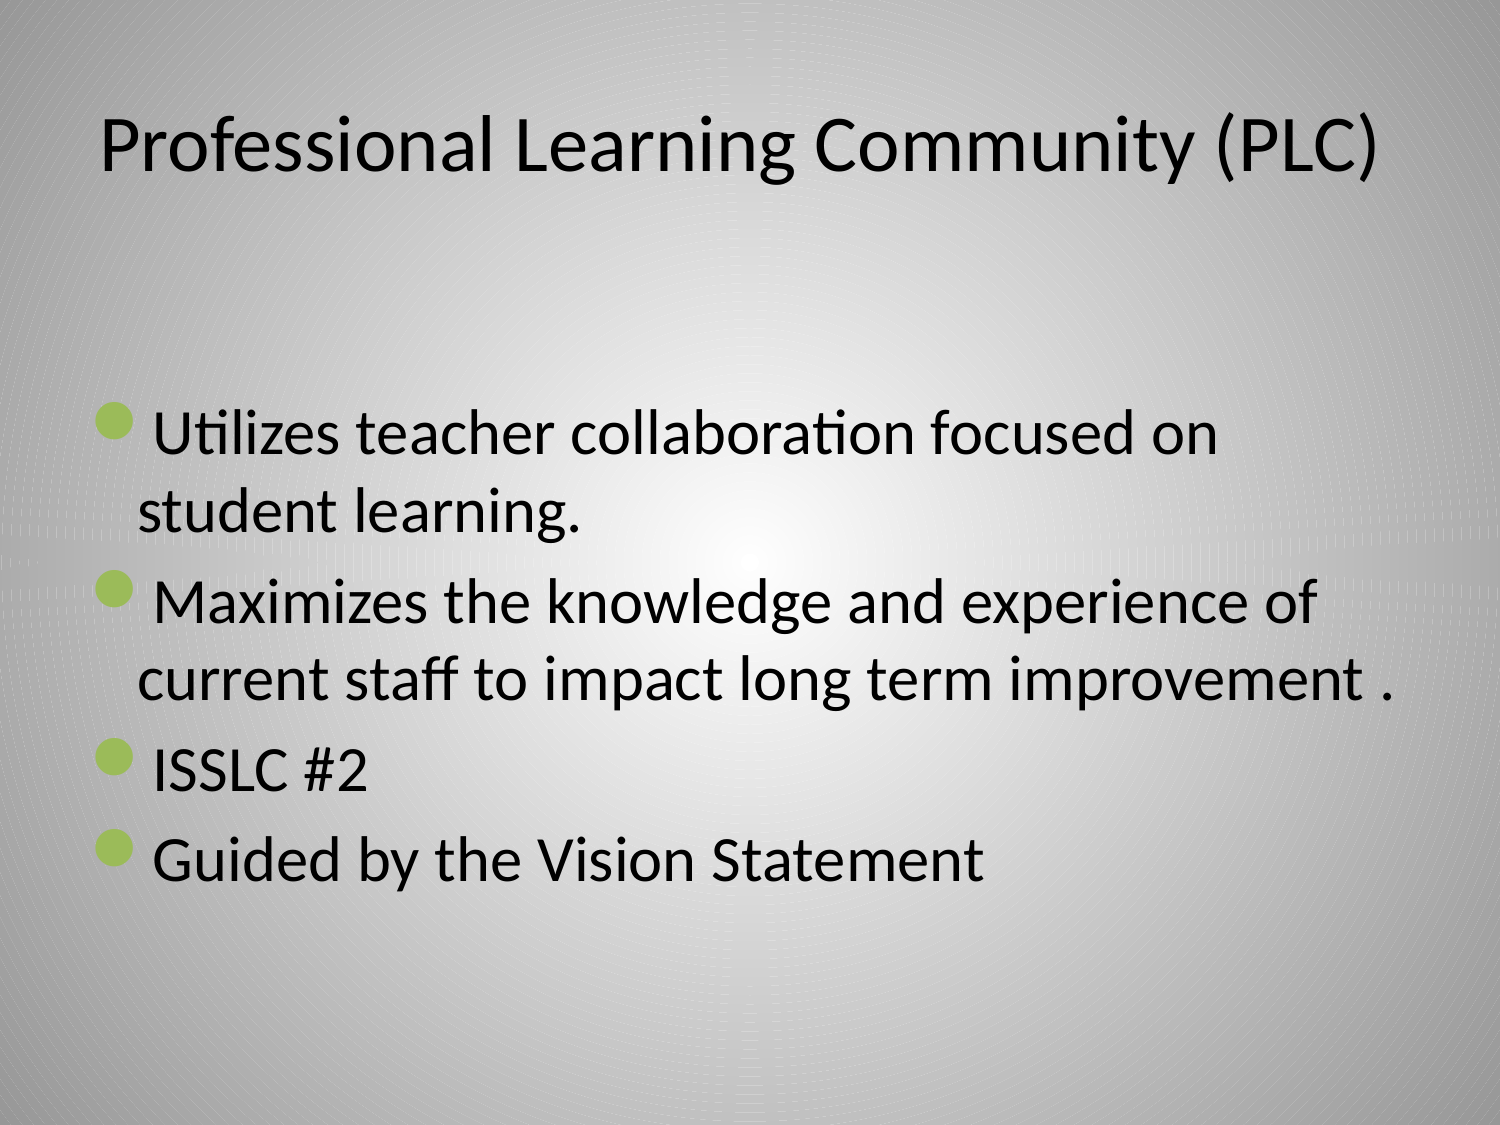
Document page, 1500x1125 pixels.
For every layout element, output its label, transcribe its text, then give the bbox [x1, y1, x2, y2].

list Utilizes teacher collaboration focused on student learning. Maximizes the knowledge and experience of current staff to impact long term improvement . ISSLC #2 Guided by the Vision Statement [75, 382, 1425, 1125]
title Professional Learning Community (PLC) [75, 45, 1425, 233]
